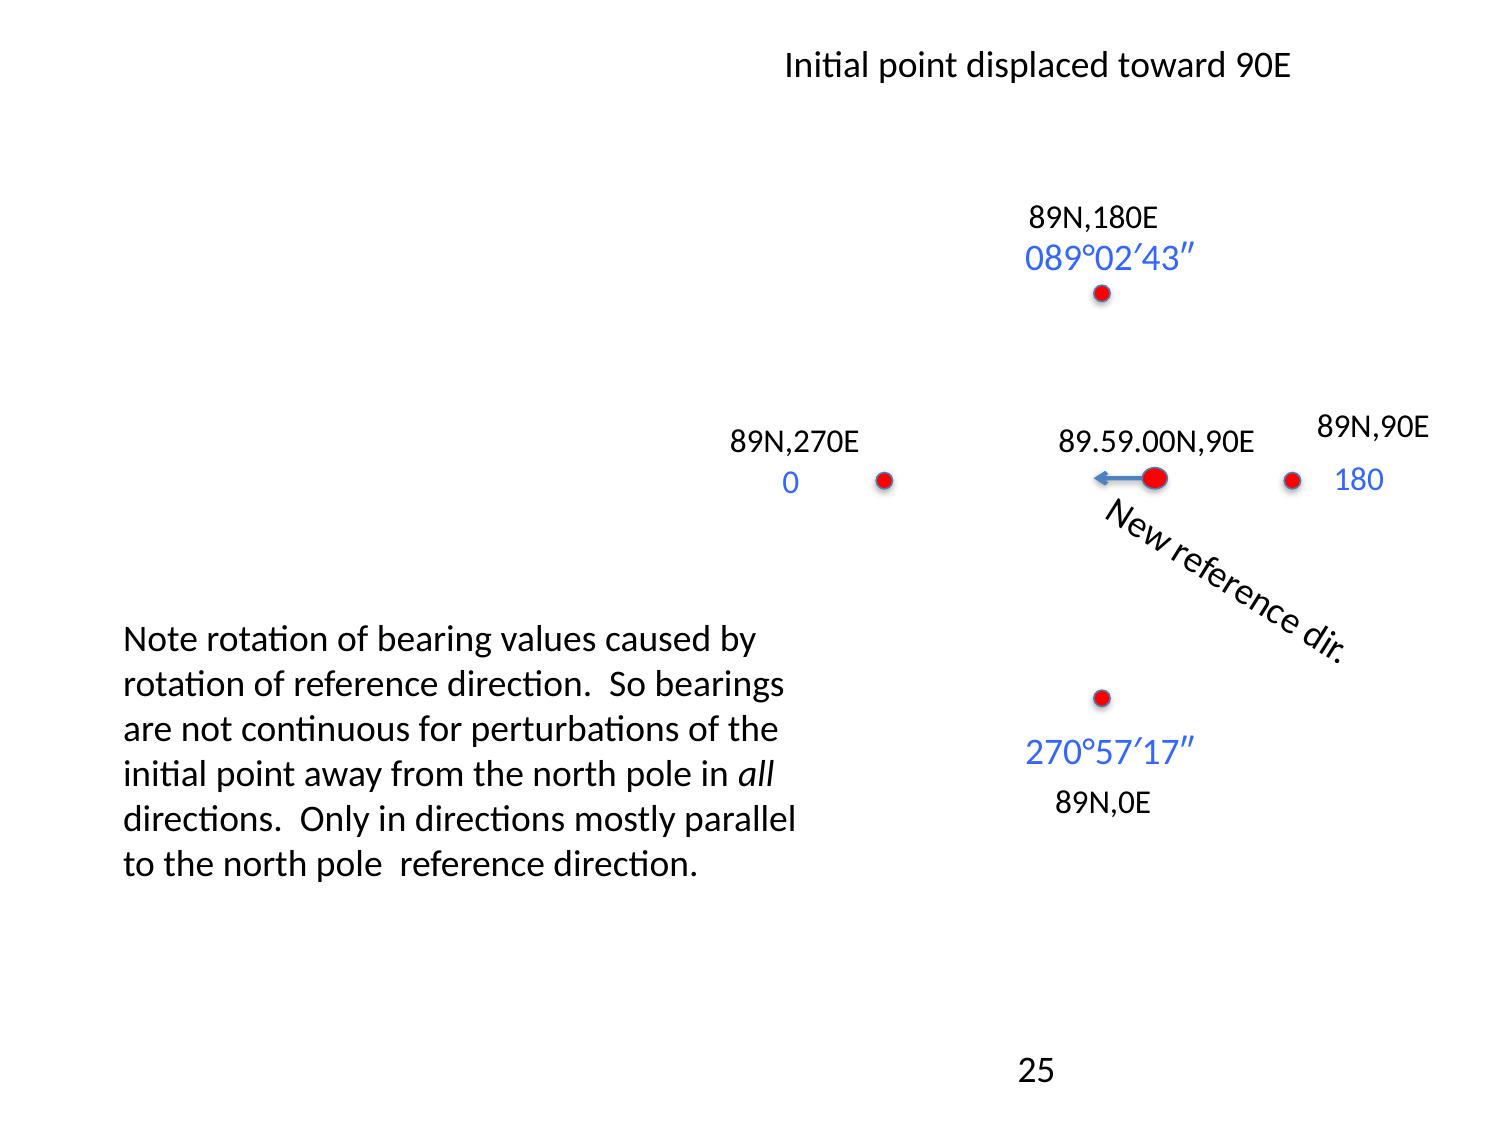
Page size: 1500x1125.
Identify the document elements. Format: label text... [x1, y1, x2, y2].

text_box [1093, 689, 1111, 708]
text_box [1142, 467, 1169, 490]
text_box Note rotation of bearing values caused by rotation of reference direction. So bearings are not continuous for perturbations of the initial point away from the north pole in all directions. Only in directions mostly parallel to the north pole reference direction. [108, 606, 815, 892]
text_box [1093, 286, 1111, 303]
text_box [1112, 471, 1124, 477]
text_box [1283, 471, 1302, 490]
text_box 89.59.00N,90E [1043, 412, 1271, 467]
text_box 89N,270E [715, 412, 875, 467]
text_box 180 [1318, 452, 1399, 505]
text_box 270°57′17″ [1010, 719, 1210, 780]
text_box 89N,90E [1302, 396, 1500, 452]
text_box Initial point displaced toward 90E [769, 32, 1307, 93]
text_box 89N,0E [1040, 780, 1167, 828]
text_box 089°02′43″ [1010, 226, 1210, 286]
text_box 0 [767, 452, 815, 508]
text_box [875, 471, 894, 490]
slide_number 25 [1002, 1037, 1075, 1098]
text_box 89N,180E [1013, 187, 1174, 226]
text_box New reference dir. [1083, 486, 1377, 687]
